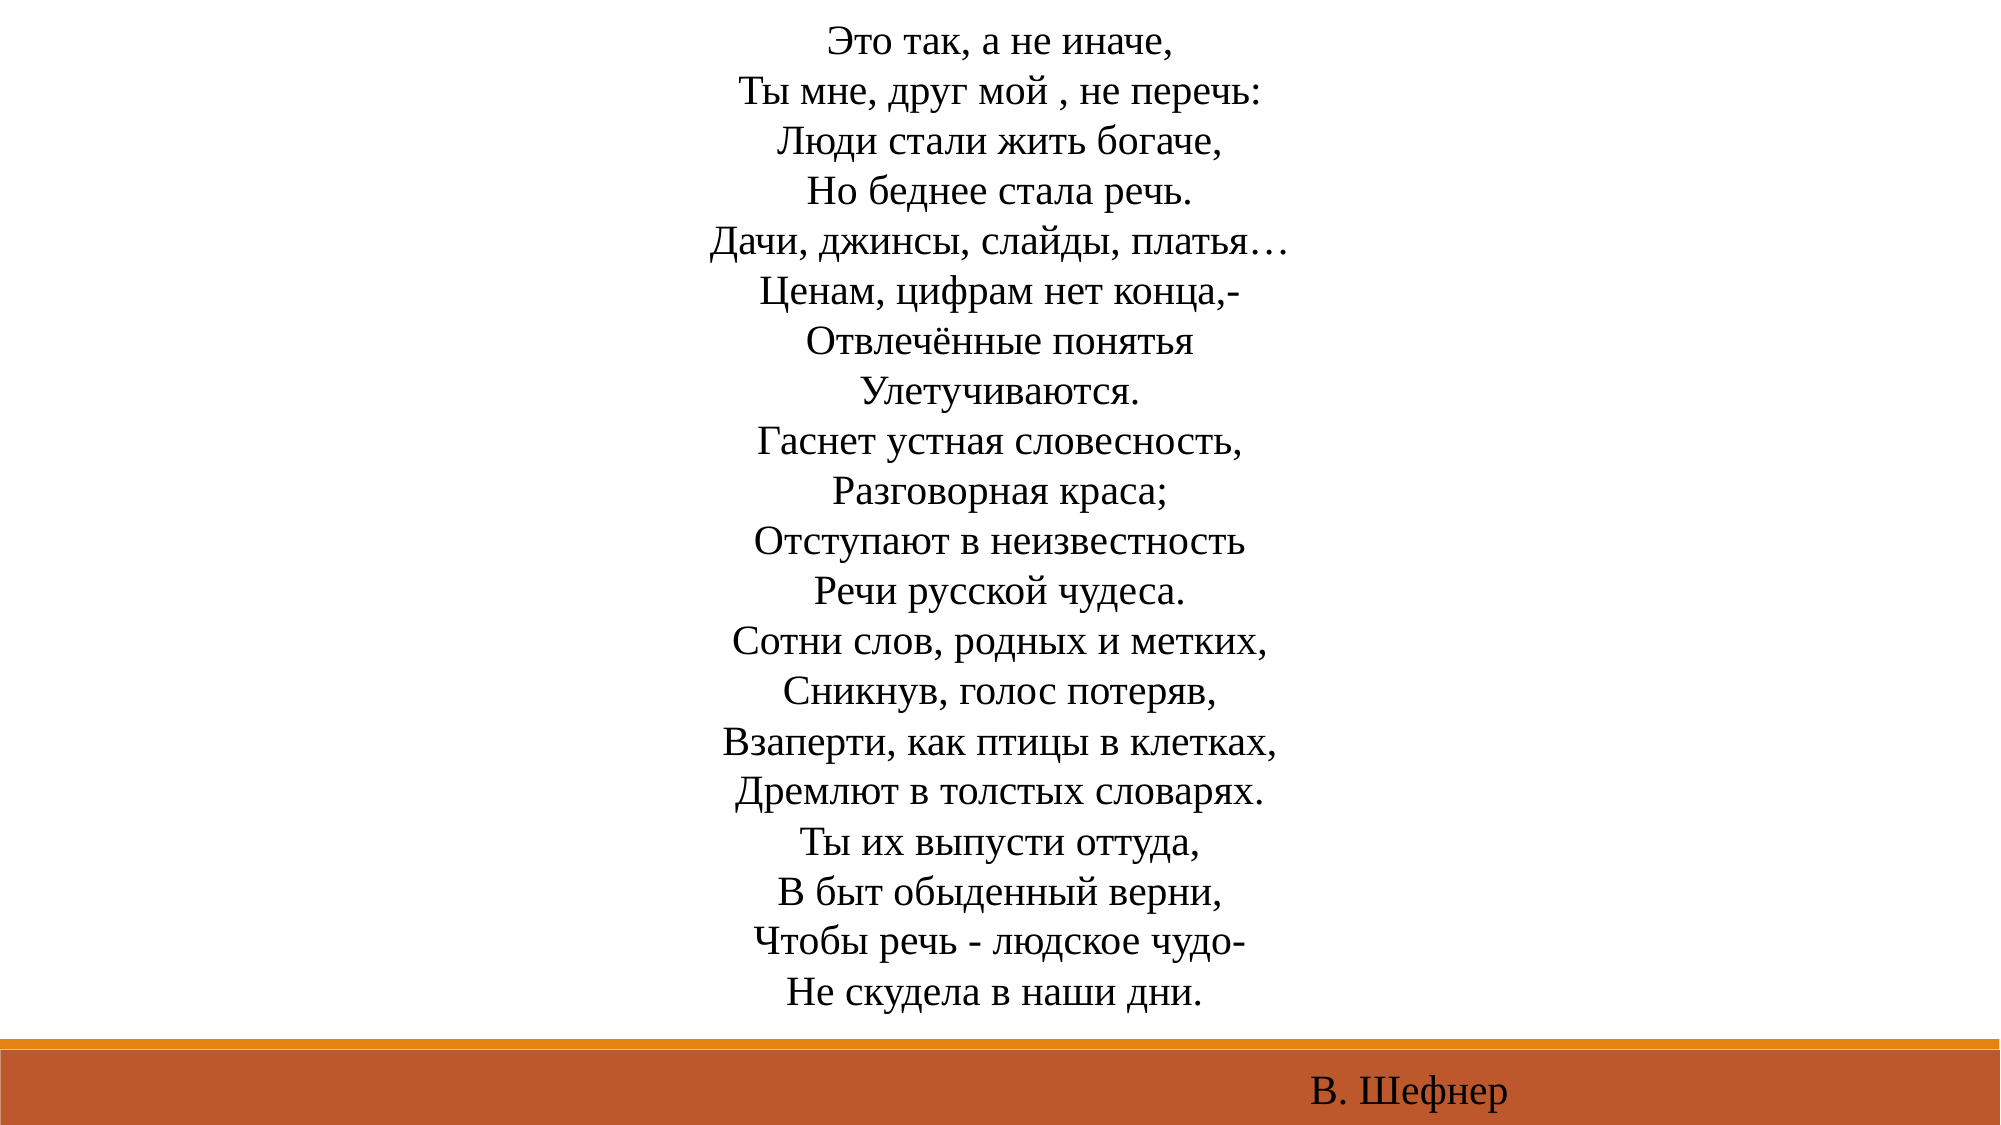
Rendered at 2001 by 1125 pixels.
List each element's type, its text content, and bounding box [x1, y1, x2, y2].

text_box Это так, а не иначе, Ты мне, друг мой , не перечь: Люди стали жить богаче, Но беднее стала речь. Дачи, джинсы, слайды, платья… Ценам, цифрам нет конца,- Отвлечённые понятья Улетучиваются. Гаснет устная словесность, Разговорная краса; Отступают в неизвестность Речи русской чудеса. Сотни слов, родных и метких, Сникнув, голос потеряв, Взаперти, как птицы в клетках, Дремлют в толстых словарях. Ты их выпусти оттуда, В быт обыденный верни, Чтобы речь - людское чудо- Не скудела в наши дни. В. Шефнер [0, 5, 2000, 1125]
